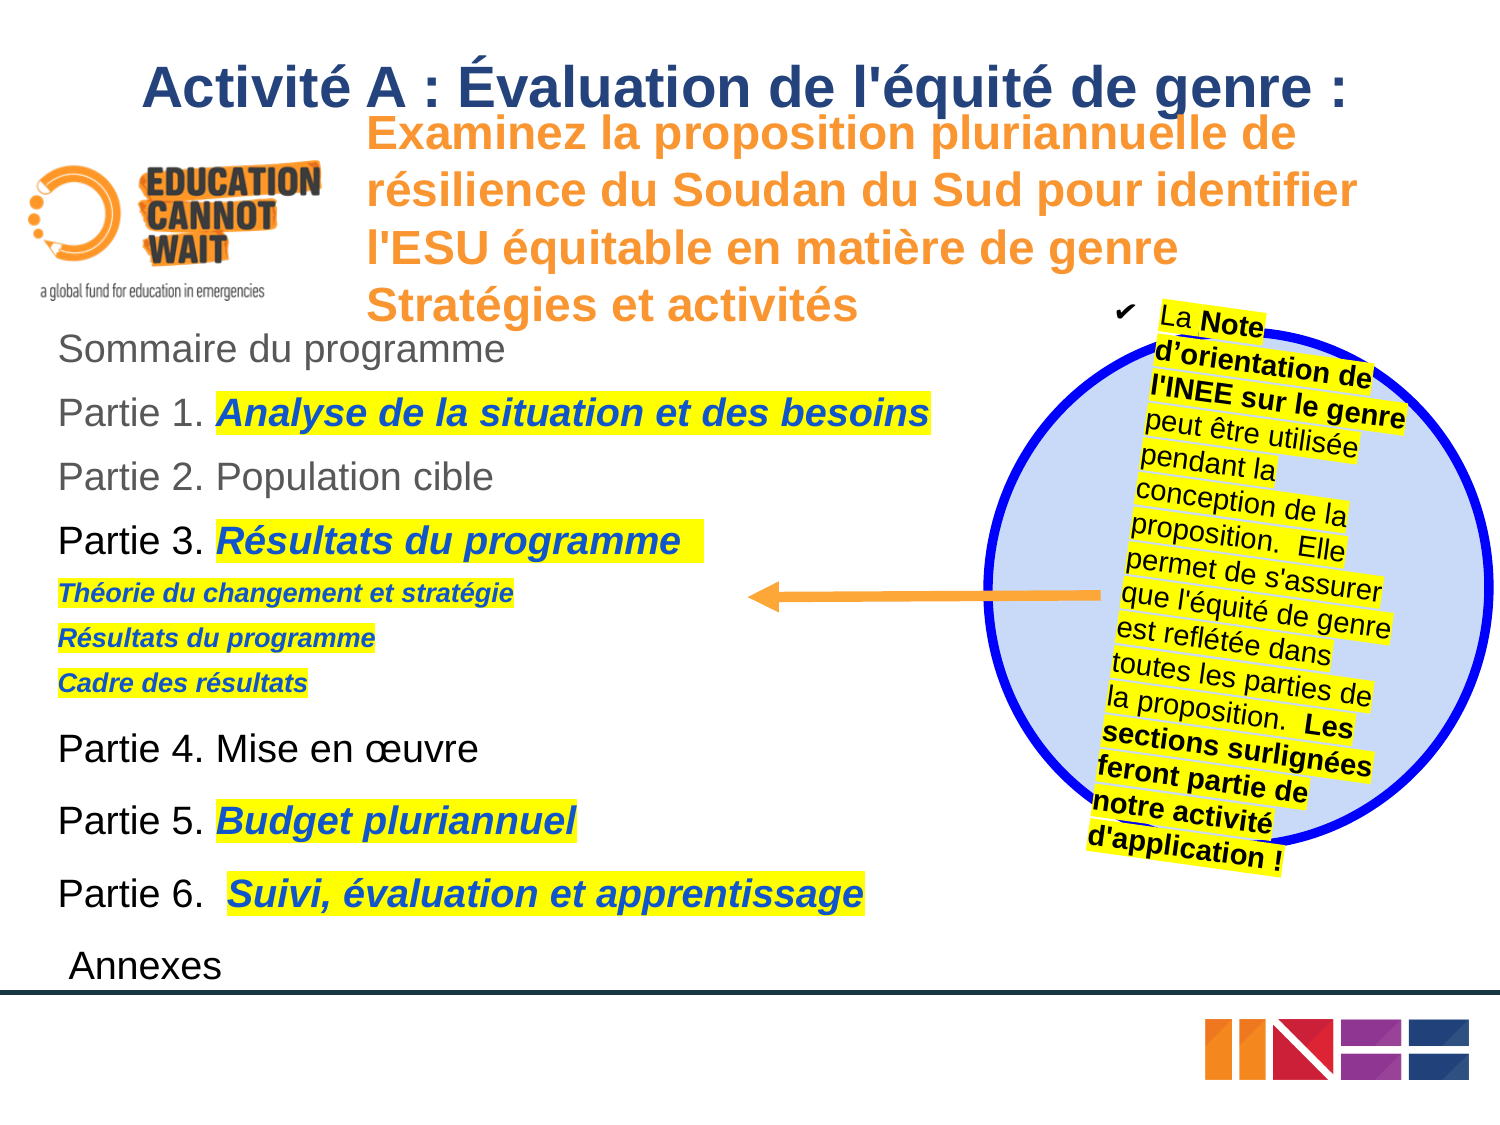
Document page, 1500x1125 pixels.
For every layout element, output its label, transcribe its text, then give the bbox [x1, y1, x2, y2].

title Activité A : Évaluation de l'équité de genre : [23, 33, 1468, 173]
title Examinez la proposition pluriannuelle de résilience du Soudan du Sud pour identifier l'ESU équitable en matière de genre Stratégies et activités [366, 134, 1434, 298]
text_box La Note d’orientation de l'INEE sur le genre peut être utilisée pendant la conception de la proposition. Elle permet de s'assurer que l'équité de genre est reflétée dans toutes les parties de la proposition. Les sections surlignées feront partie de notre activité d'application ! [987, 331, 1489, 846]
picture [28, 160, 322, 301]
picture [1458, 1019, 1469, 1080]
list Sommaire du programme Partie 1. Analyse de la situation et des besoins Partie 2. Population cible Partie 3. Résultats du programme Théorie du changement et stratégie Résultats du programme Cadre des résultats Partie 4. Mise en œuvre Partie 5. Budget pluriannuel Partie 6. Suivi, évaluation et apprentissage Annexes [57, 322, 1458, 1125]
